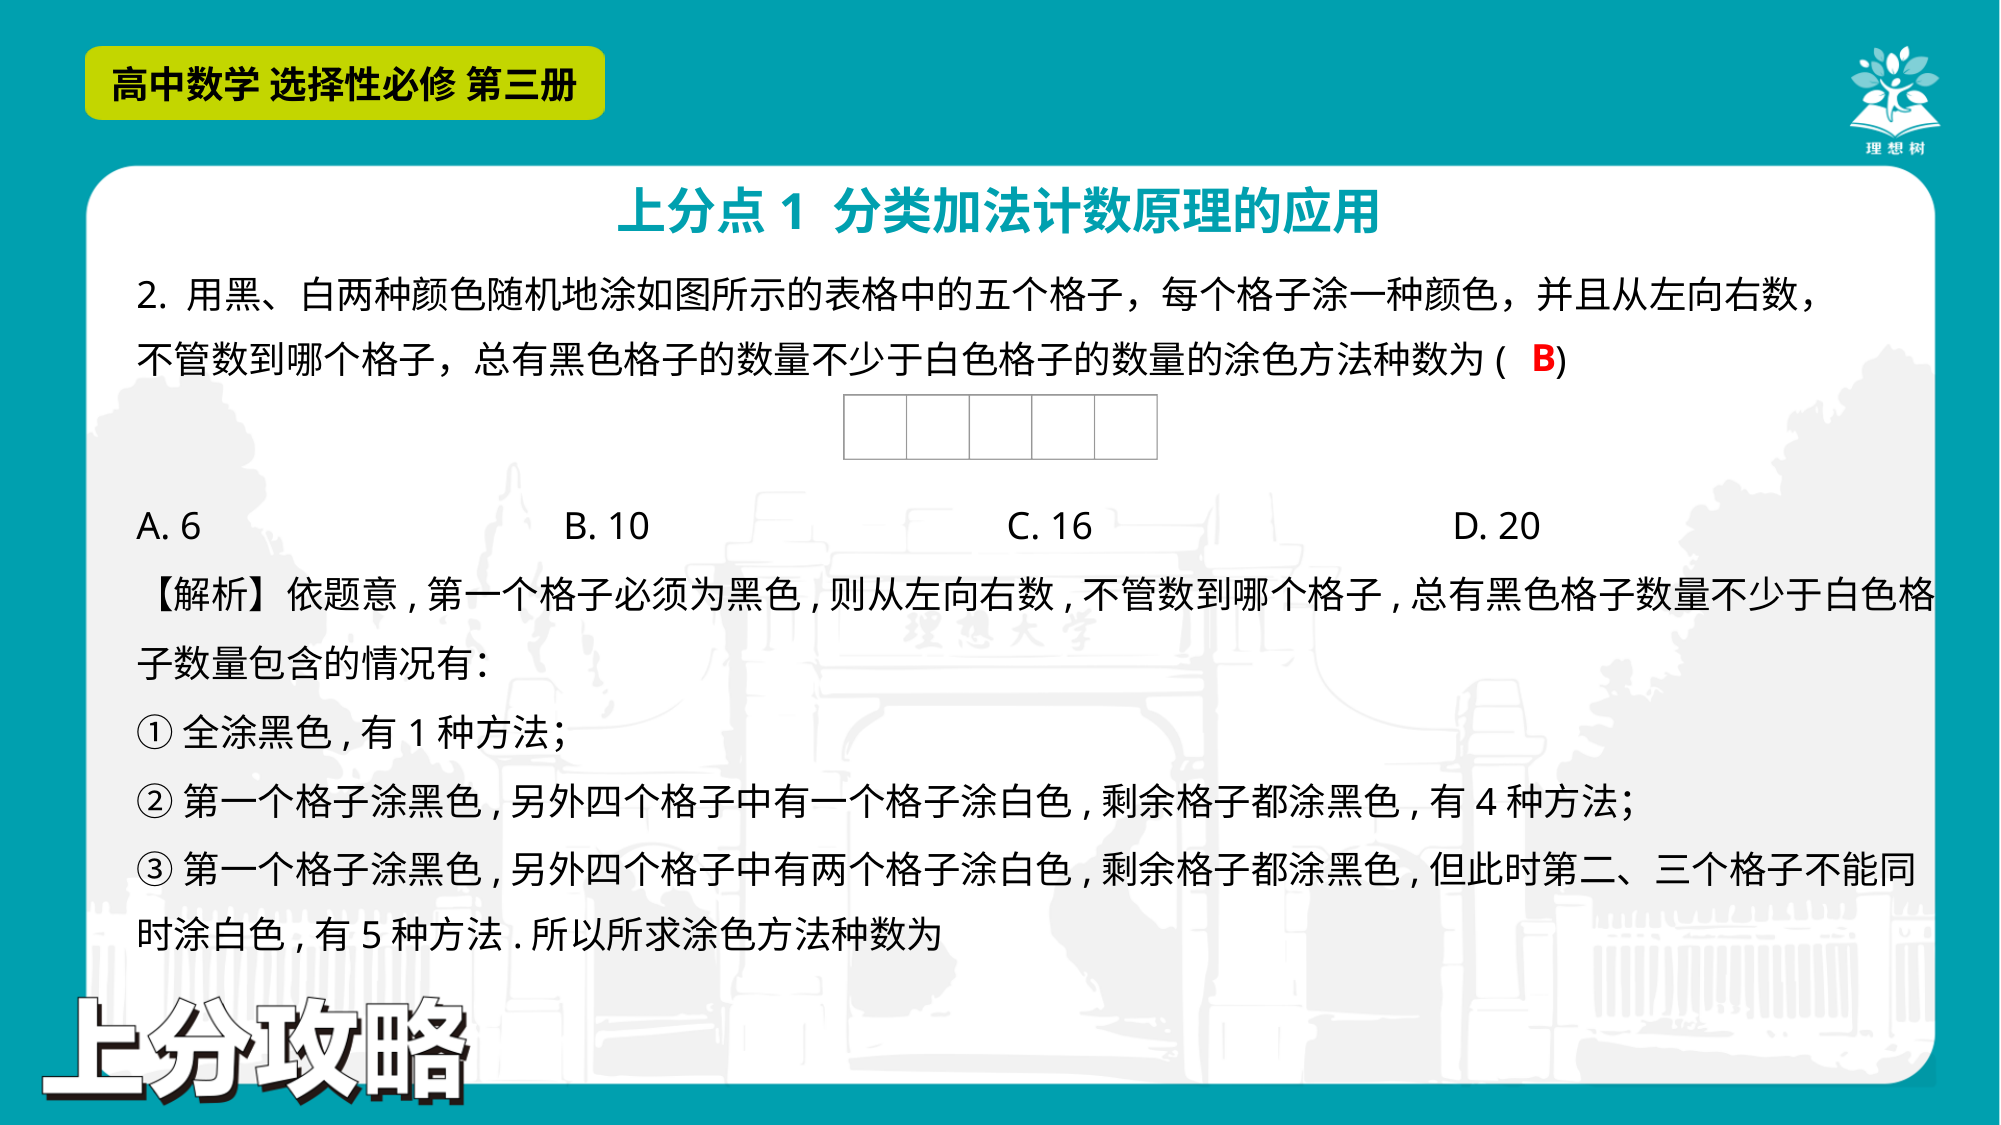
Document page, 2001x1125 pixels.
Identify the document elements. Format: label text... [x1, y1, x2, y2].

text_box 2. 用黑、白两种颜色随机地涂如图所示的表格中的五个格子，每个格子涂一种颜色，并且从左向右数， 不管数到哪个格子，总有黑色格子的数量不少于白色格子的数量的涂色方法种数为( ) [136, 247, 1865, 374]
text_box B [1516, 314, 1571, 373]
text_box A. 6 B. 10 C. 16 D. 20 [136, 480, 1865, 540]
picture [0, 0, 2000, 1125]
